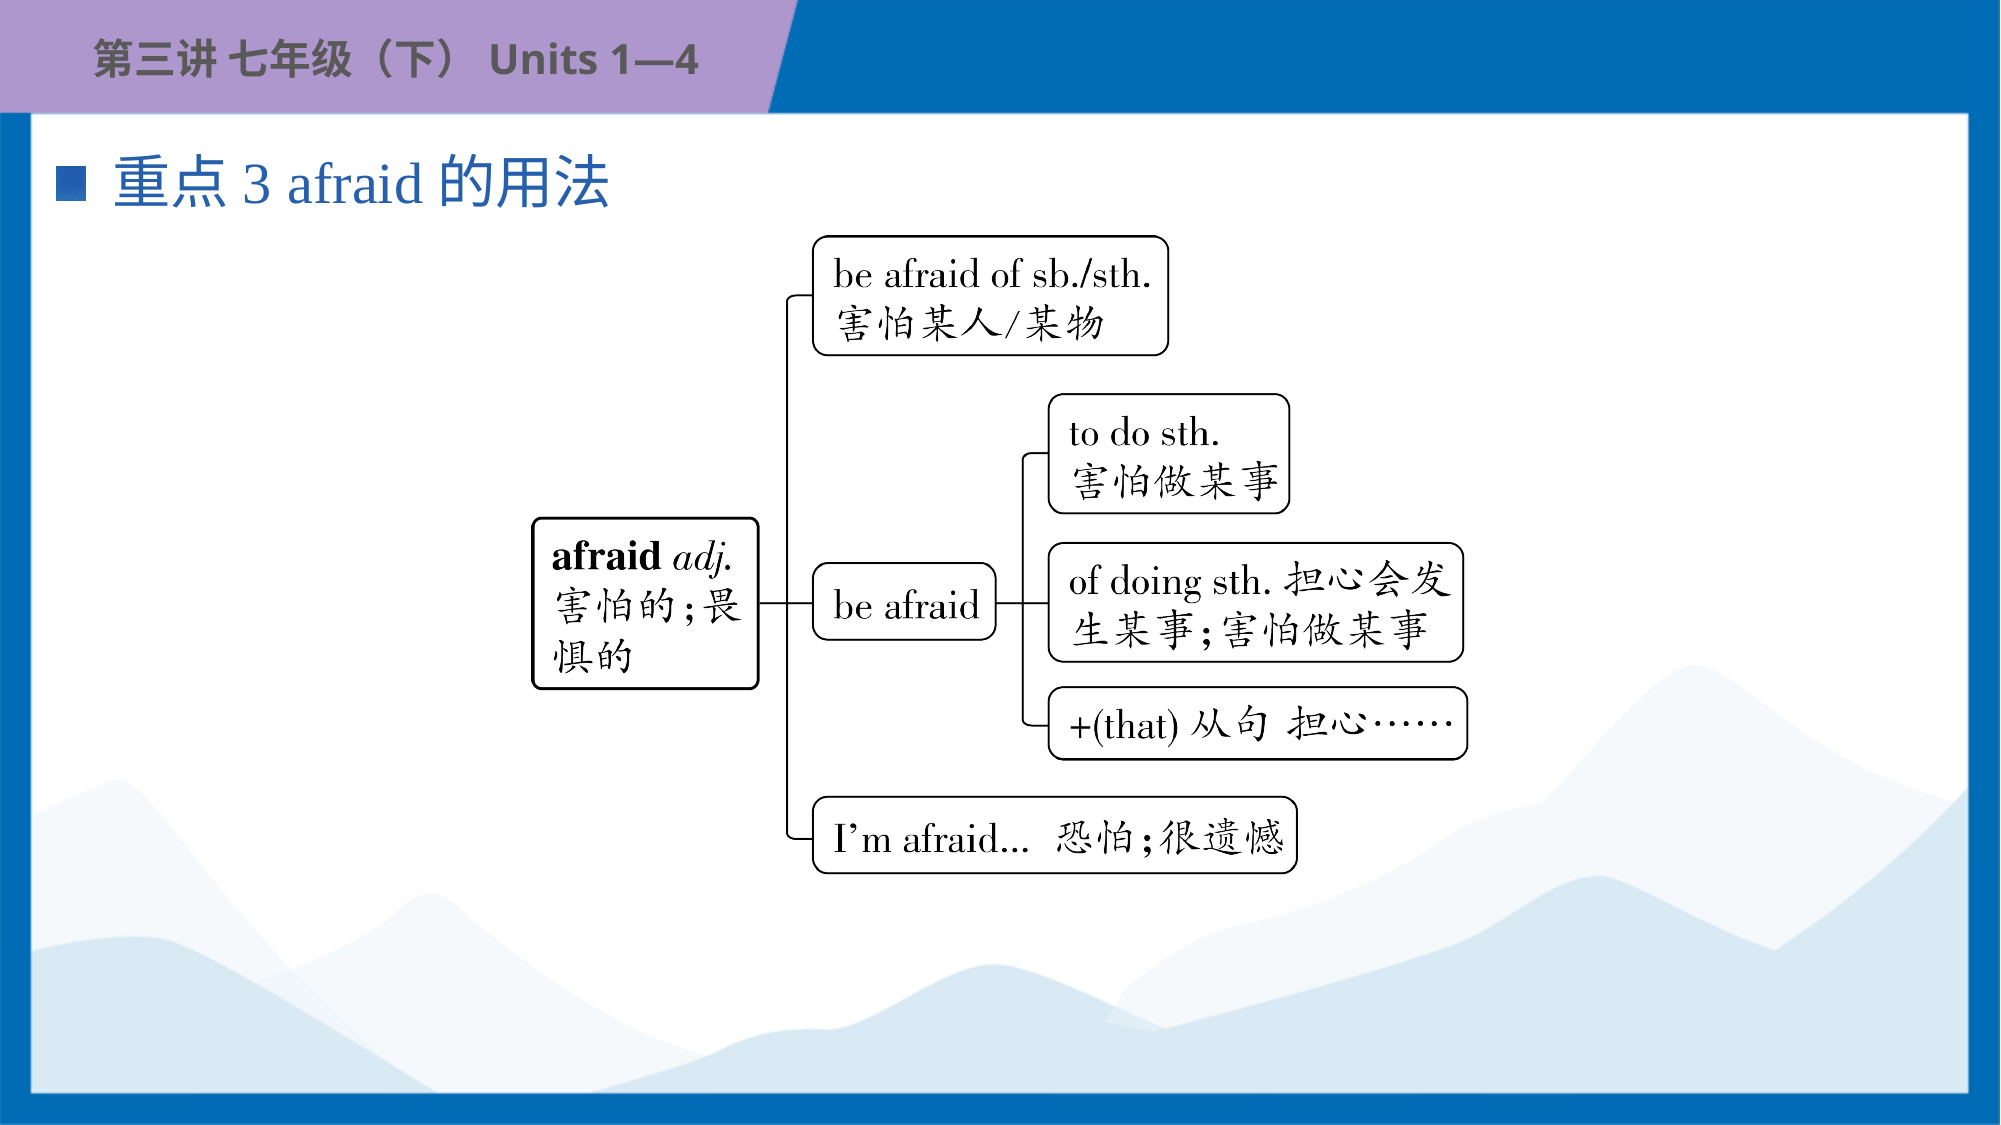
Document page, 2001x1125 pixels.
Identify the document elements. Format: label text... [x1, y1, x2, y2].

picture [0, 0, 2000, 1125]
text_box 重点3 afraid的用法 [112, 144, 1917, 215]
